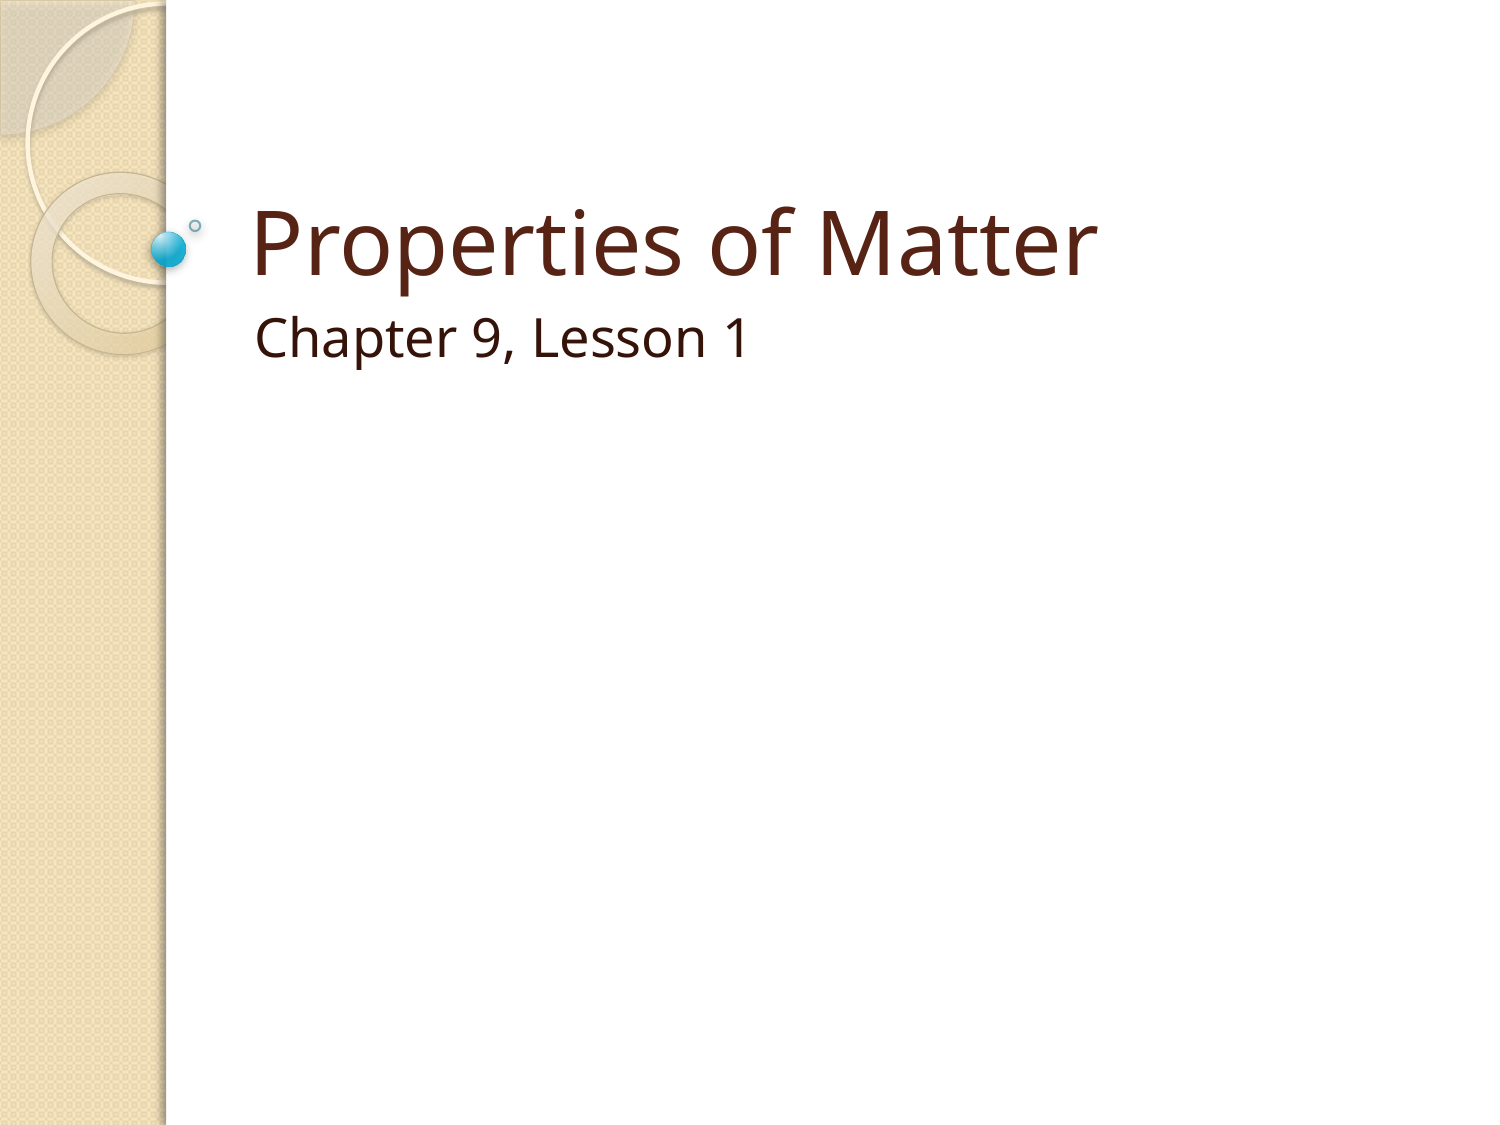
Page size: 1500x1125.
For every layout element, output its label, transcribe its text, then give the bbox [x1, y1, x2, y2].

title Properties of Matter [234, 59, 1450, 301]
subtitle Chapter 9, Lesson 1 [234, 303, 1450, 591]
